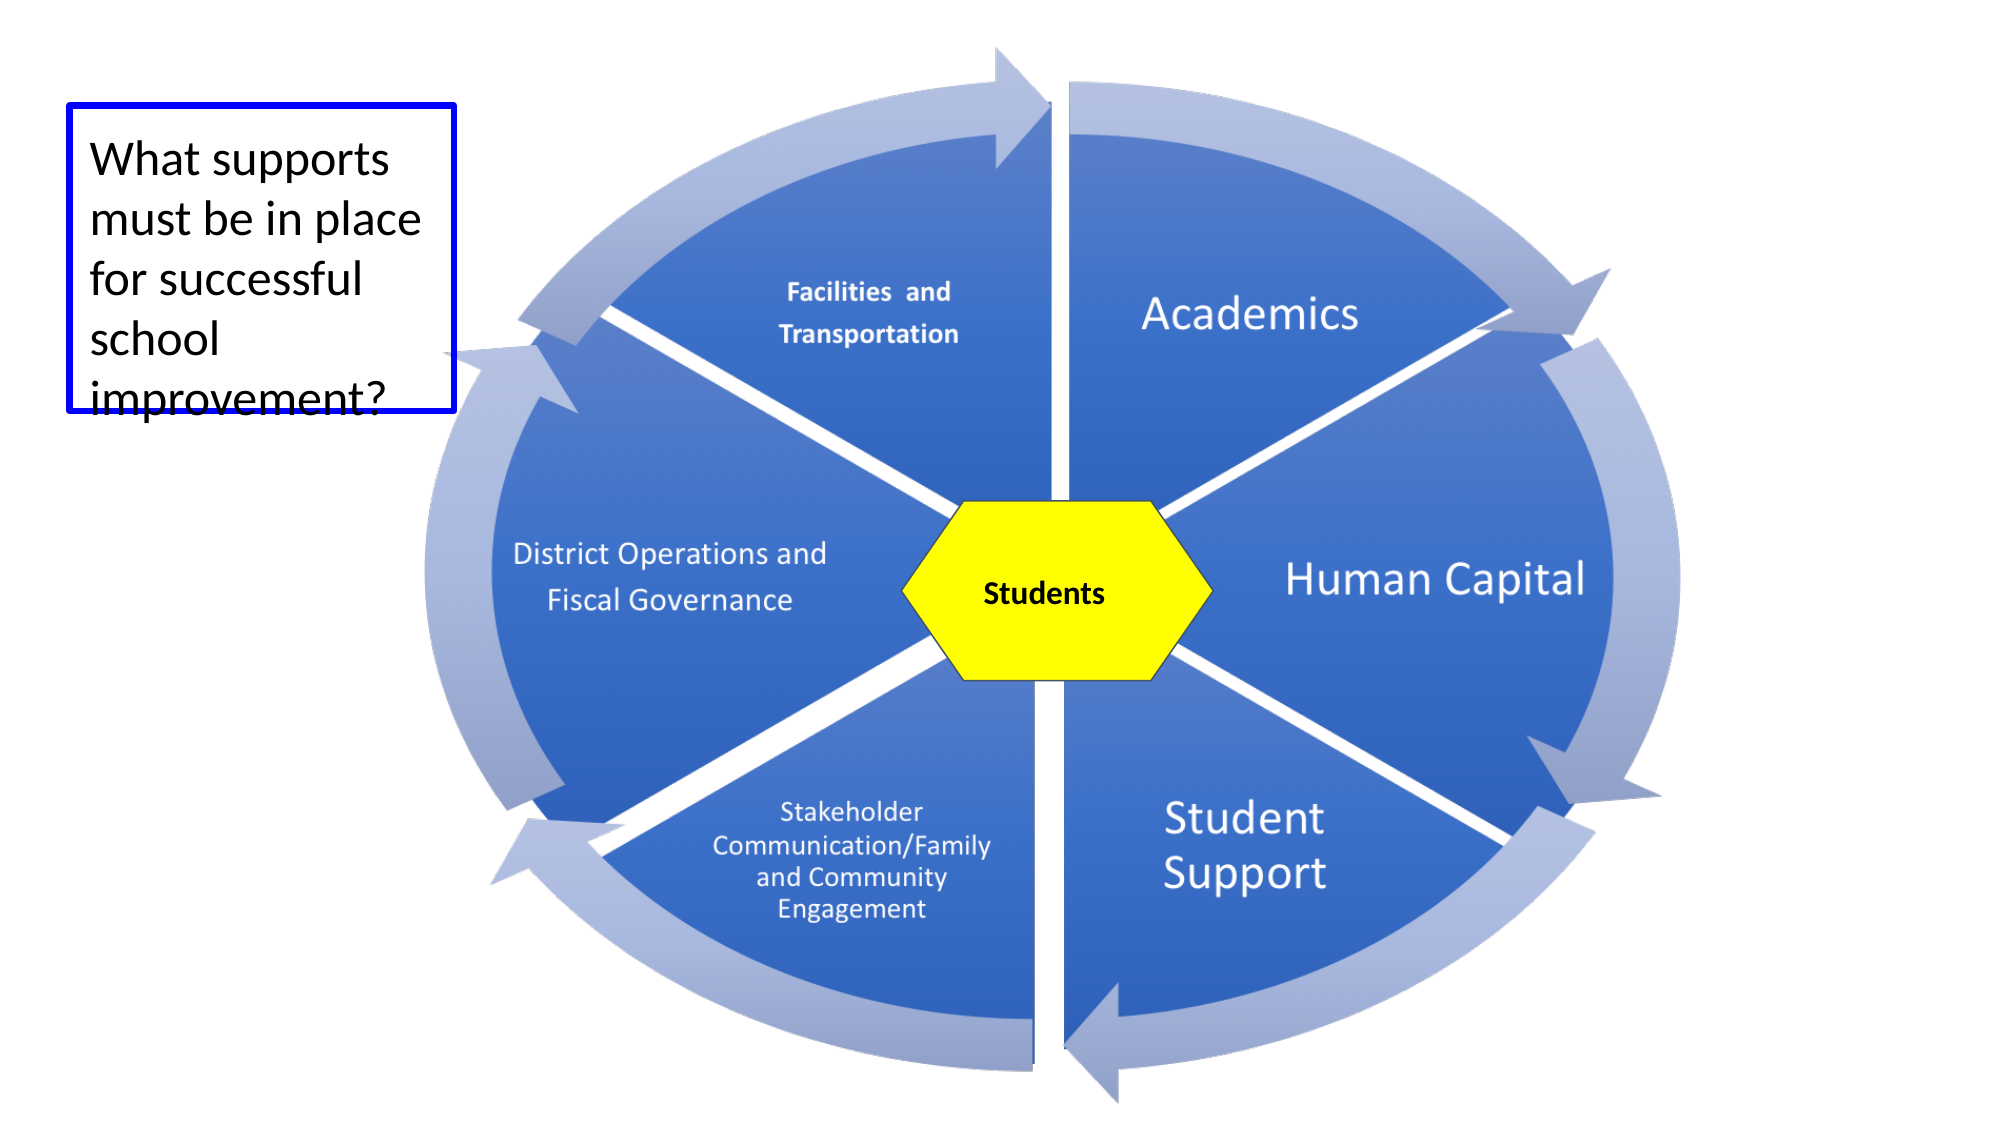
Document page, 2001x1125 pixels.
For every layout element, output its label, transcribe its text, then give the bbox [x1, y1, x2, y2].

picture [424, 45, 1681, 1105]
text_box What supports must be in place for successful school improvement? [69, 105, 424, 411]
